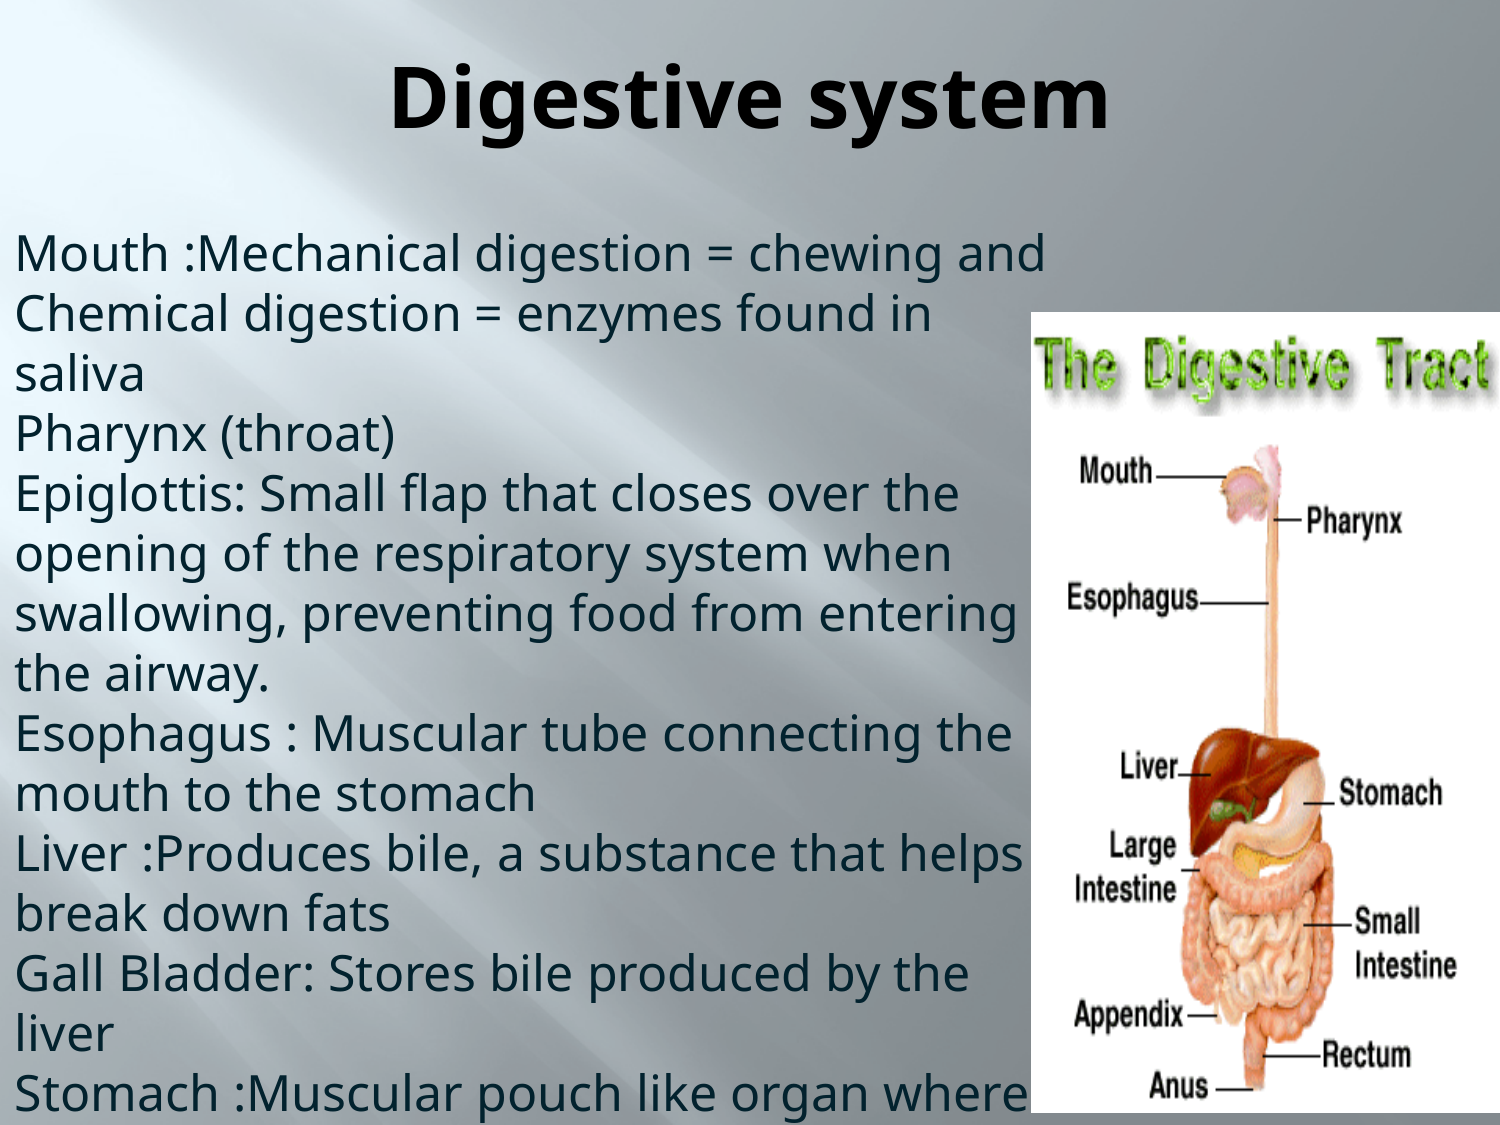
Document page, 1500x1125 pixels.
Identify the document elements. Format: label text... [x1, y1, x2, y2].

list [1030, 312, 1500, 1113]
text_box Mouth :Mechanical digestion = chewing and Chemical digestion = enzymes found in saliva Pharynx (throat) Epiglottis: Small flap that closes over the opening of the respiratory system when swallowing, preventing food from entering the airway. Esophagus : Muscular tube connecting the mouth to the stomach Liver :Produces bile, a substance that helps break down fats Gall Bladder: Stores bile produced by the liver Stomach :Muscular pouch like organ where involuntary muscular churning and chemical digestion occurs [0, 214, 1063, 1125]
title Digestive system [75, 1, 1425, 189]
